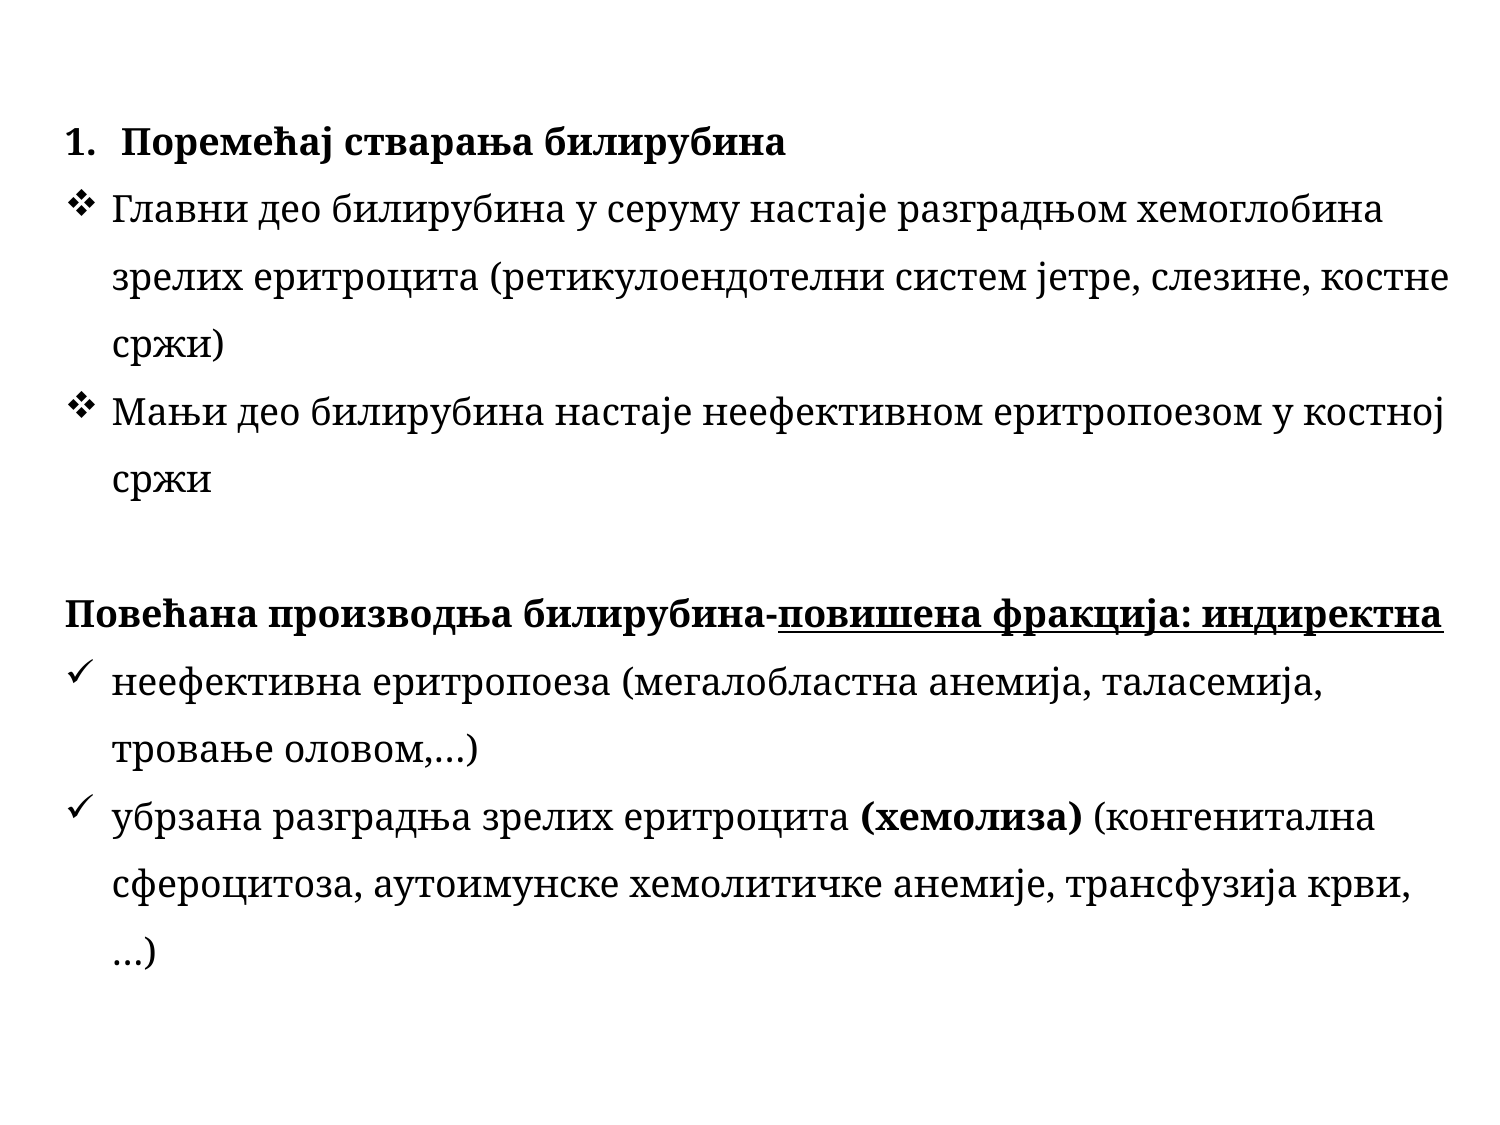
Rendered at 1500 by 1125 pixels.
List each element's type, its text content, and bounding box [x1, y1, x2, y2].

text_box Поремећај стварања билирубина Главни део билирубина у серуму настаје разградњом хемоглобина зрелих еритроцита (ретикулоендотелни систем јетре, слезине, костне сржи) Мањи део билирубина настаје неефективном еритропоезом у костној сржи Повећана производња билирубина-повишена фракција: индиректна неефективна еритропоеза (мегалобластна анемија, таласемија, тровање оловом,…) убрзана разградња зрелих еритроцита (хемолиза) (конгенитална сфероцитоза, аутоимунске хемолитичке анемије, трансфузија крви, …) [49, 87, 1475, 1025]
